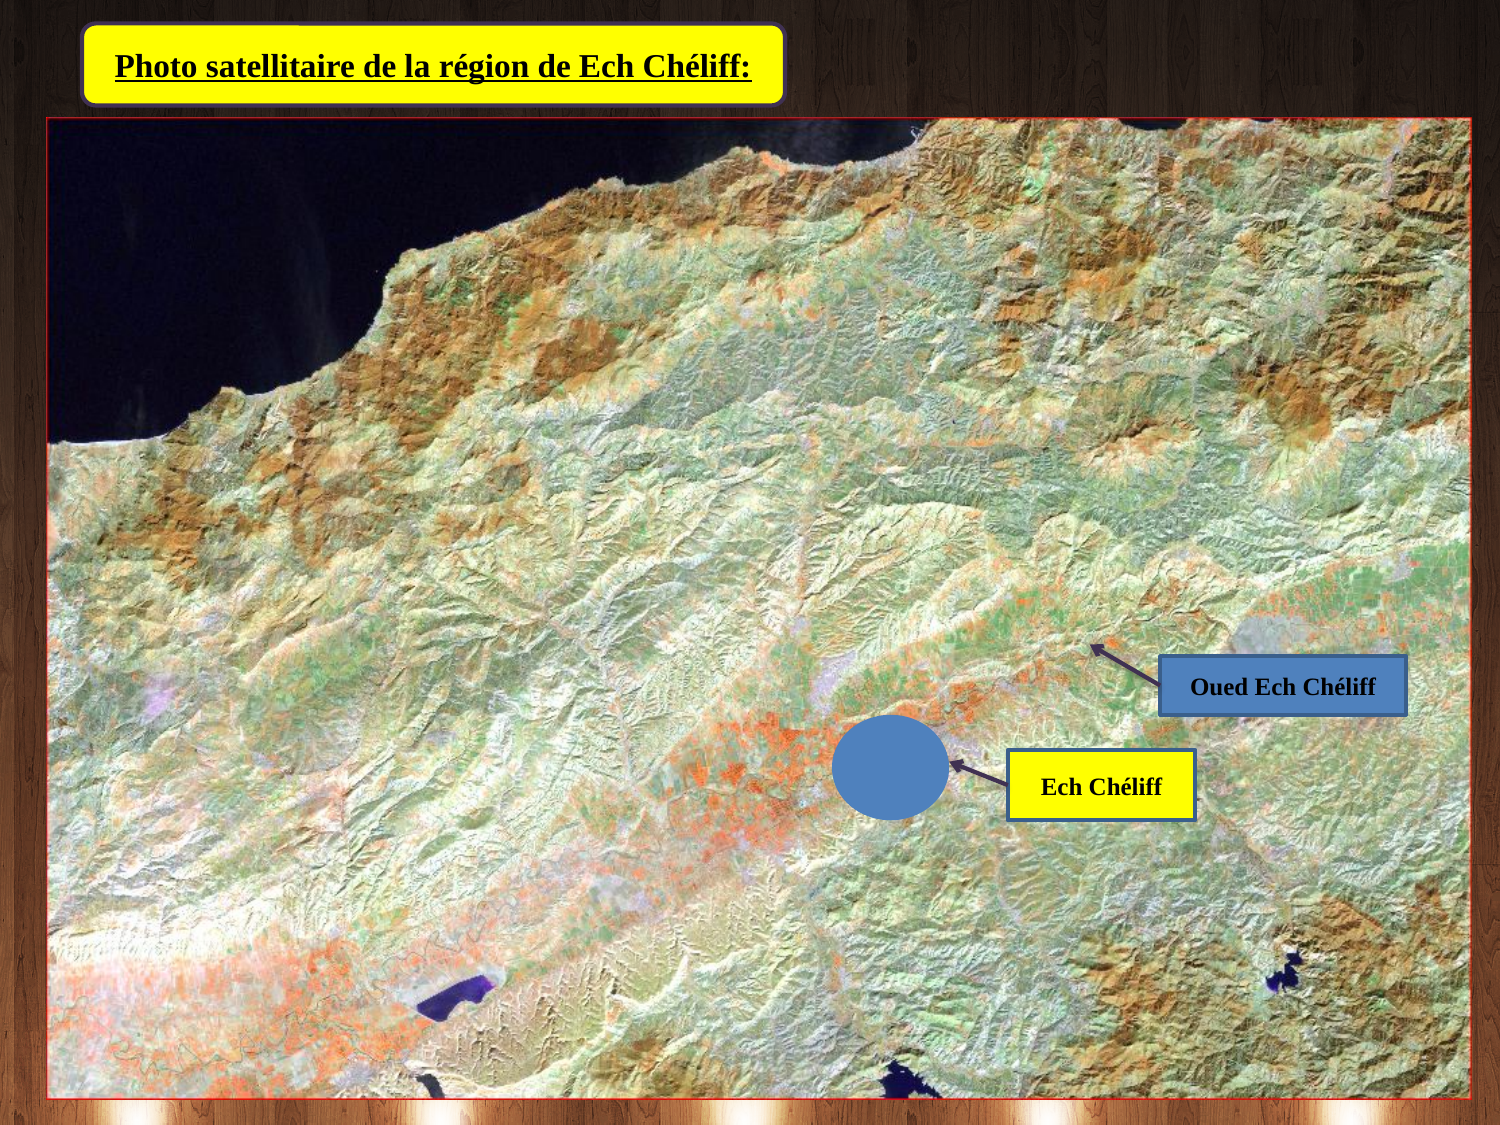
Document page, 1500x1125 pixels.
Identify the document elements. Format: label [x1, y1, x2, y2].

picture [0, 0, 1500, 1125]
text_box [1089, 644, 1161, 686]
text_box [948, 761, 1008, 786]
